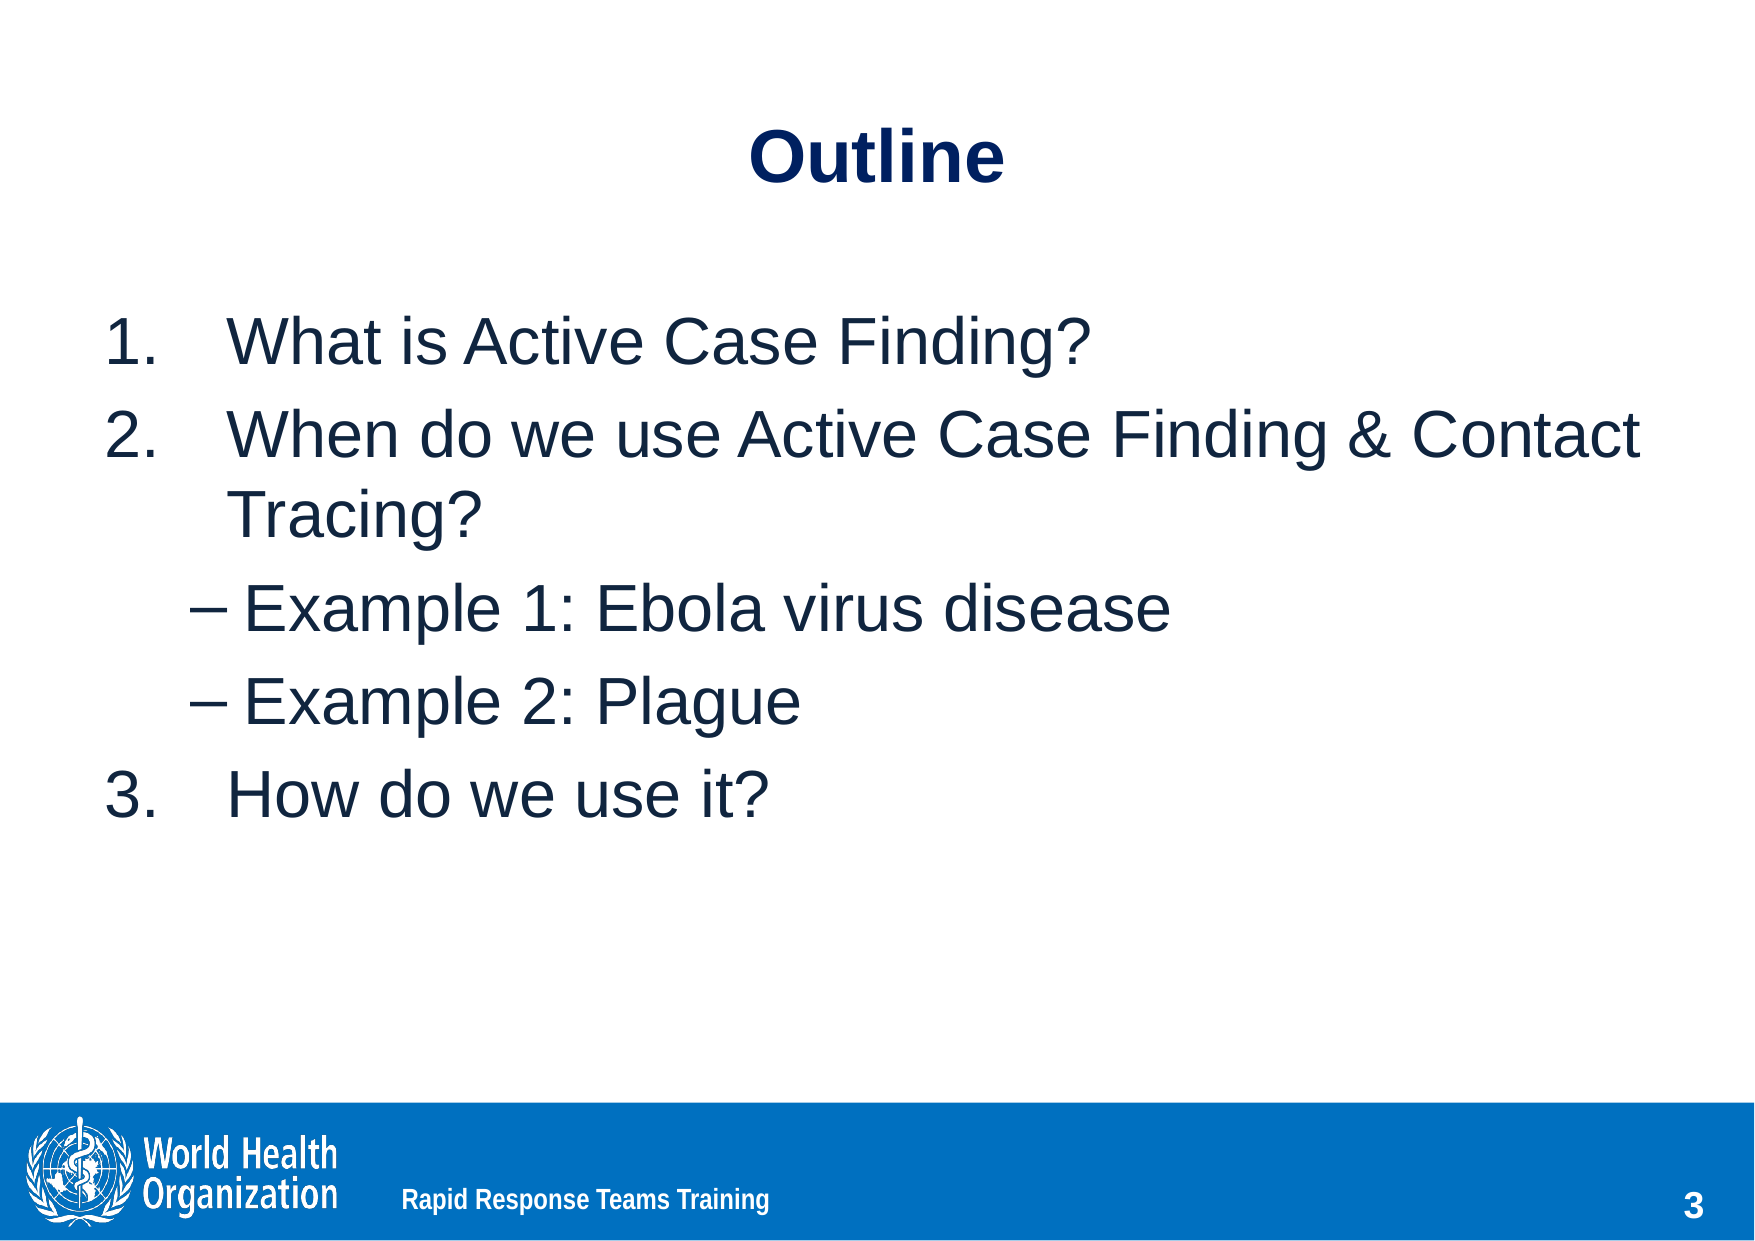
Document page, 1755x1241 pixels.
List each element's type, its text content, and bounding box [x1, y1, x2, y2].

title Outline [87, 49, 1667, 257]
picture [25, 1116, 337, 1227]
list What is Active Case Finding? When do we use Active Case Finding & Contact Tracing? Example 1: Ebola virus disease Example 2: Plague How do we use it? [87, 289, 1667, 1108]
